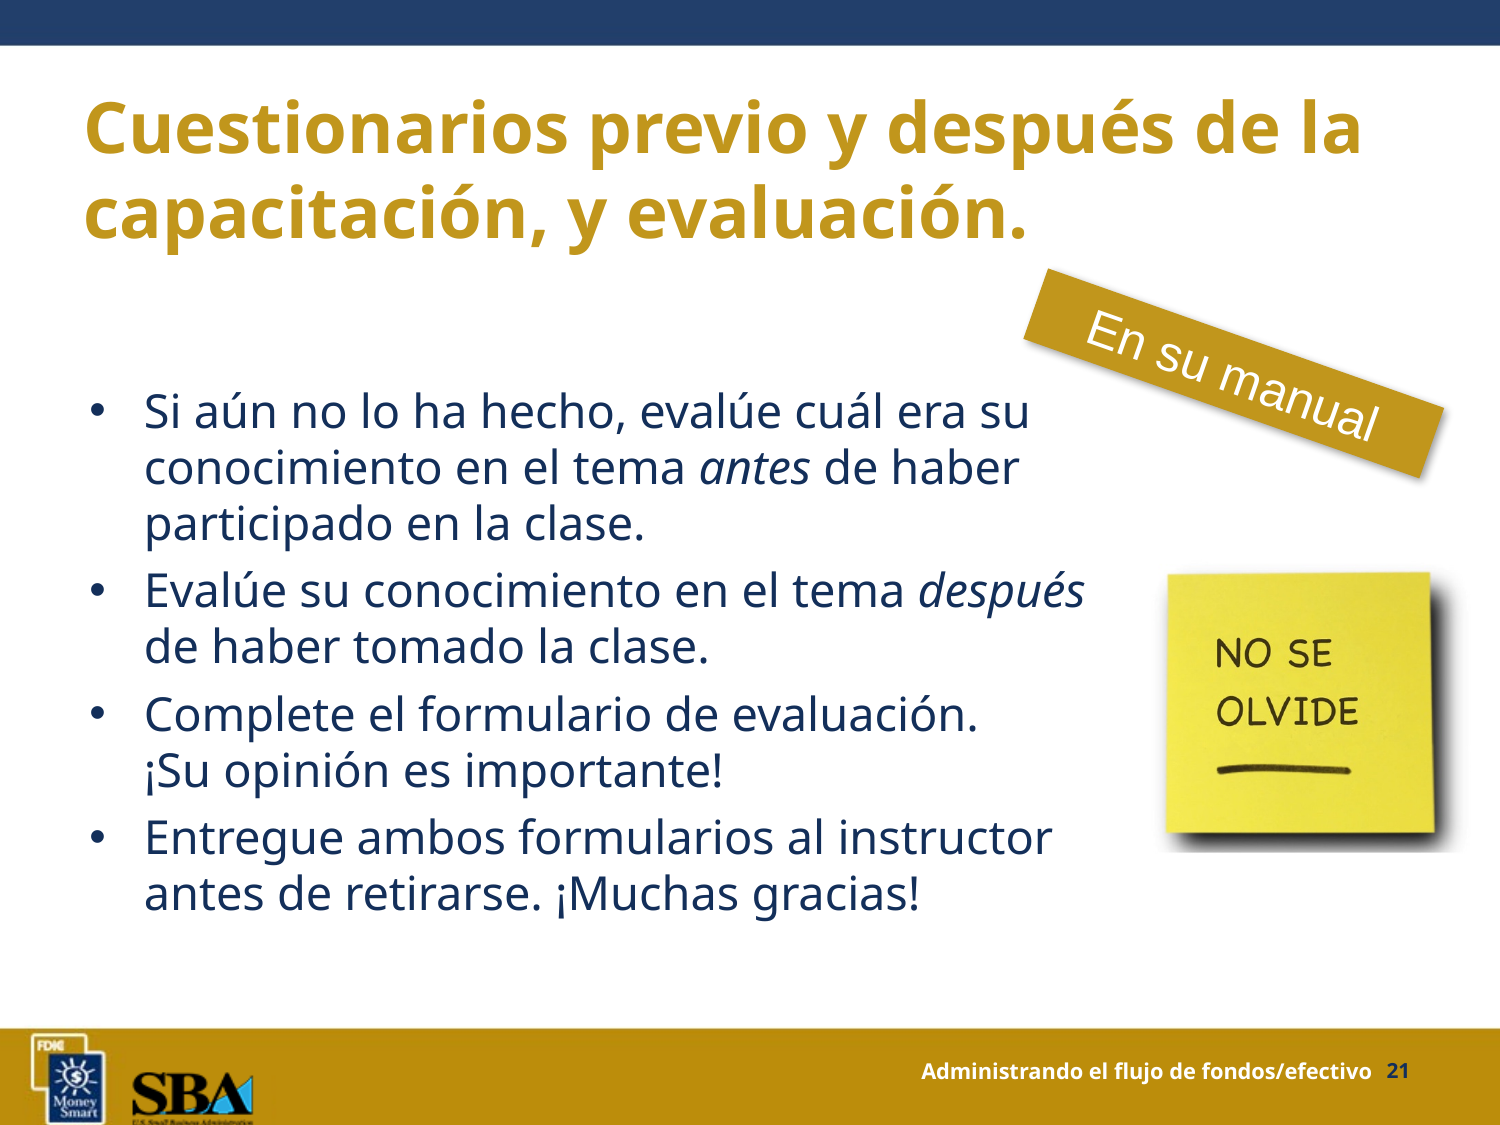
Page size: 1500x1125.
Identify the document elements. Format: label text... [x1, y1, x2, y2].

text_box Cuestionarios previo y después de la capacitación, y evaluación. [68, 75, 1419, 269]
list Si aún no lo ha hecho, evalúe cuál era su conocimiento en el tema antes de haber participado en la clase. Evalúe su conocimiento en el tema después de haber tomado la clase. Complete el formulario de evaluación. ¡Su opinión es importante! Entregue ambos formularios al instructor antes de retirarse. ¡Muchas gracias! [74, 373, 1145, 936]
text_box En su manual [1023, 269, 1445, 479]
picture [0, 0, 1500, 1125]
